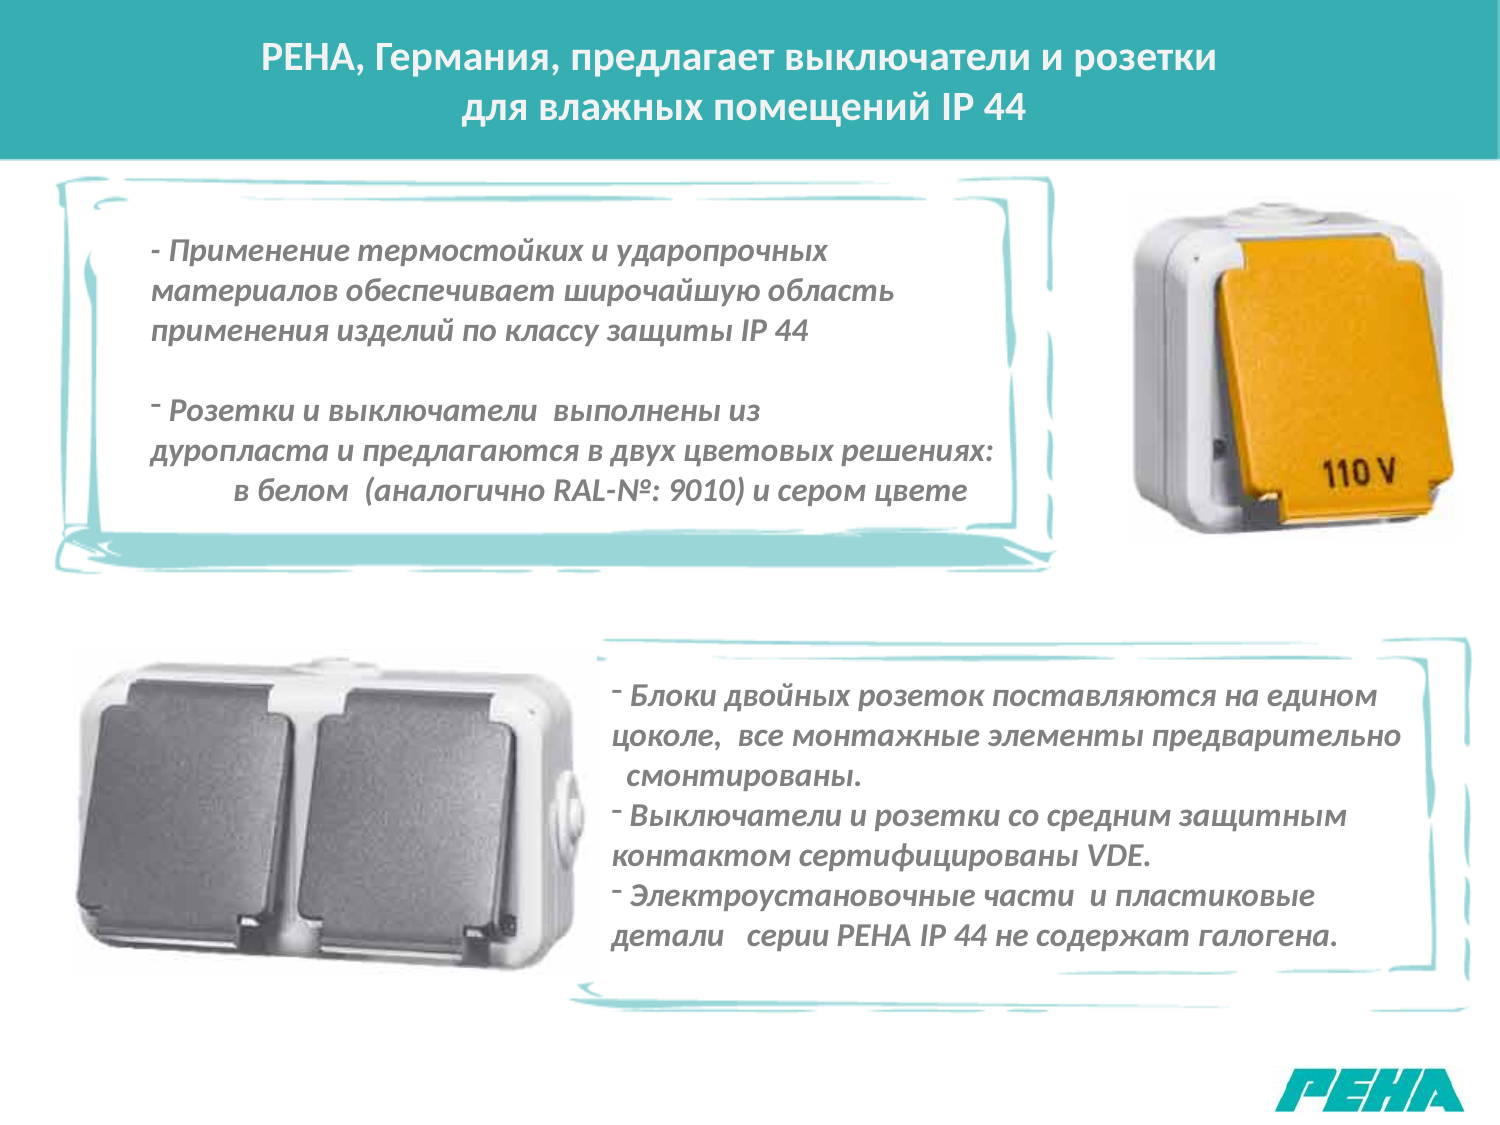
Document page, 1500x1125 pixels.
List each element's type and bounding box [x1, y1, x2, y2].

picture [0, 0, 1500, 162]
picture [1272, 1065, 1465, 1113]
picture [52, 172, 1058, 575]
picture [74, 633, 1475, 1015]
picture [1127, 194, 1458, 540]
